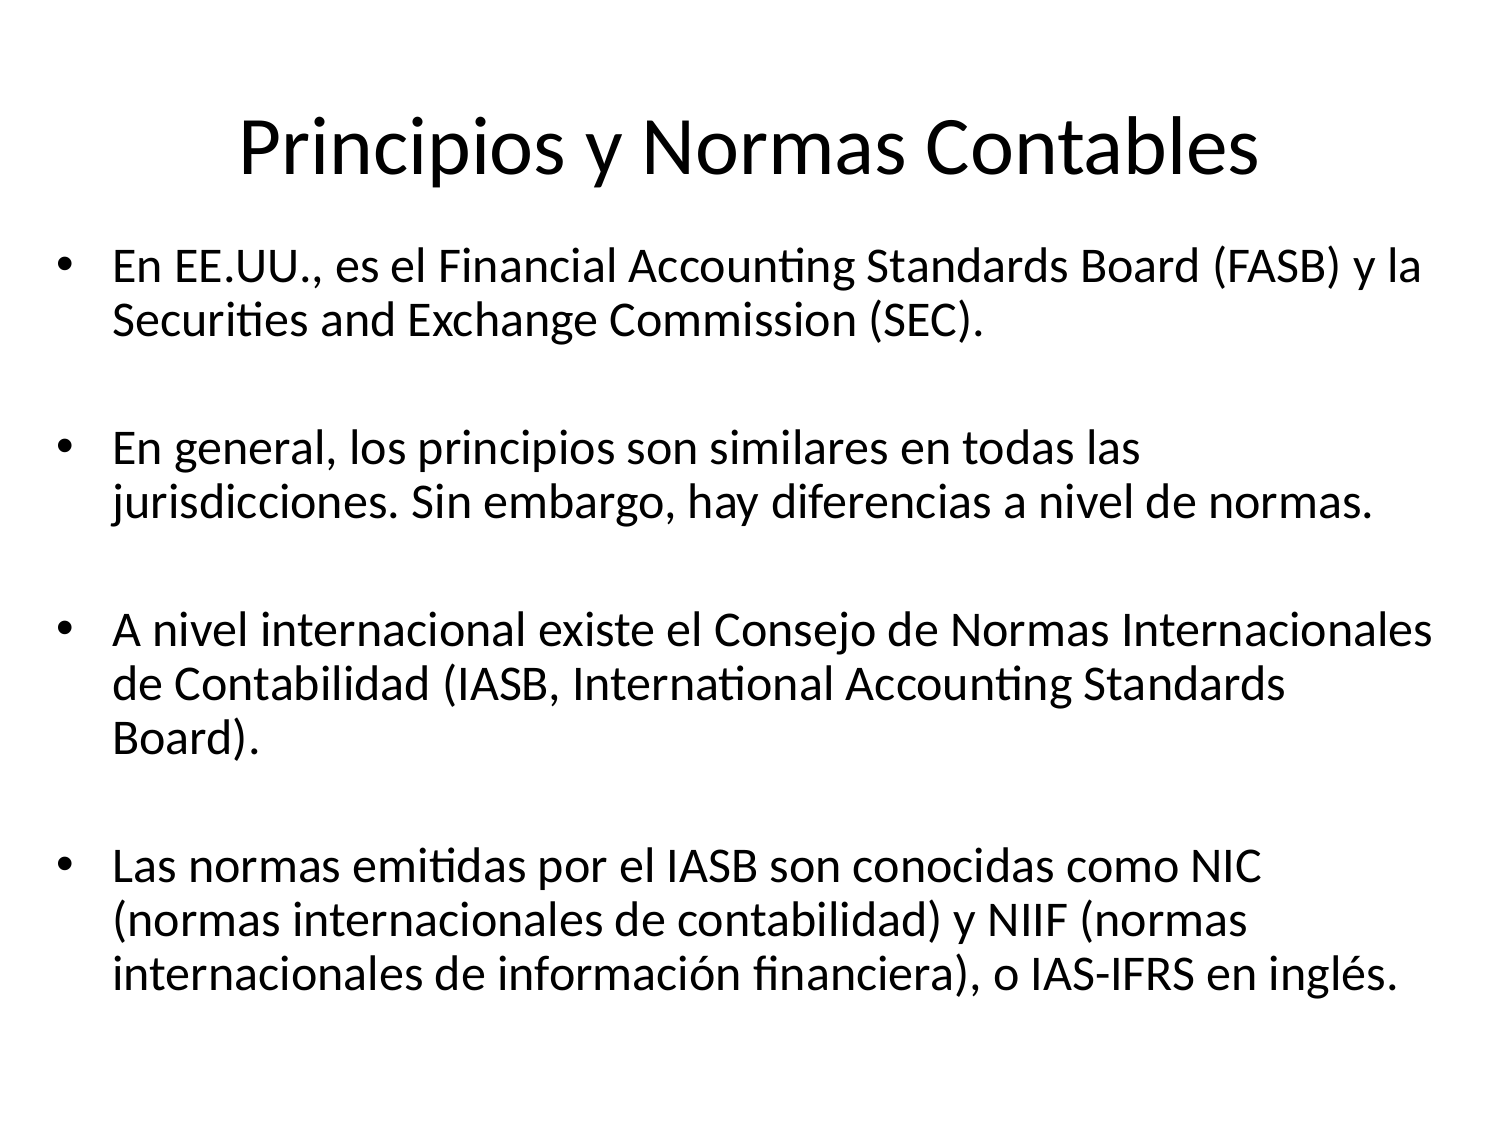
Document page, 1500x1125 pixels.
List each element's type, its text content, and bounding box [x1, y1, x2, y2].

title Principios y Normas Contables [75, 62, 1425, 220]
list En EE.UU., es el Financial Accounting Standards Board (FASB) y la Securities and Exchange Commission (SEC). En general, los principios son similares en todas las jurisdicciones. Sin embargo, hay diferencias a nivel de normas. A nivel internacional existe el Consejo de Normas Internacionales de Contabilidad (IASB, International Accounting Standards Board). Las normas emitidas por el IASB son conocidas como NIC (normas internacionales de contabilidad) y NIIF (normas internacionales de información financiera), o IAS-IFRS en inglés. [41, 231, 1450, 1075]
